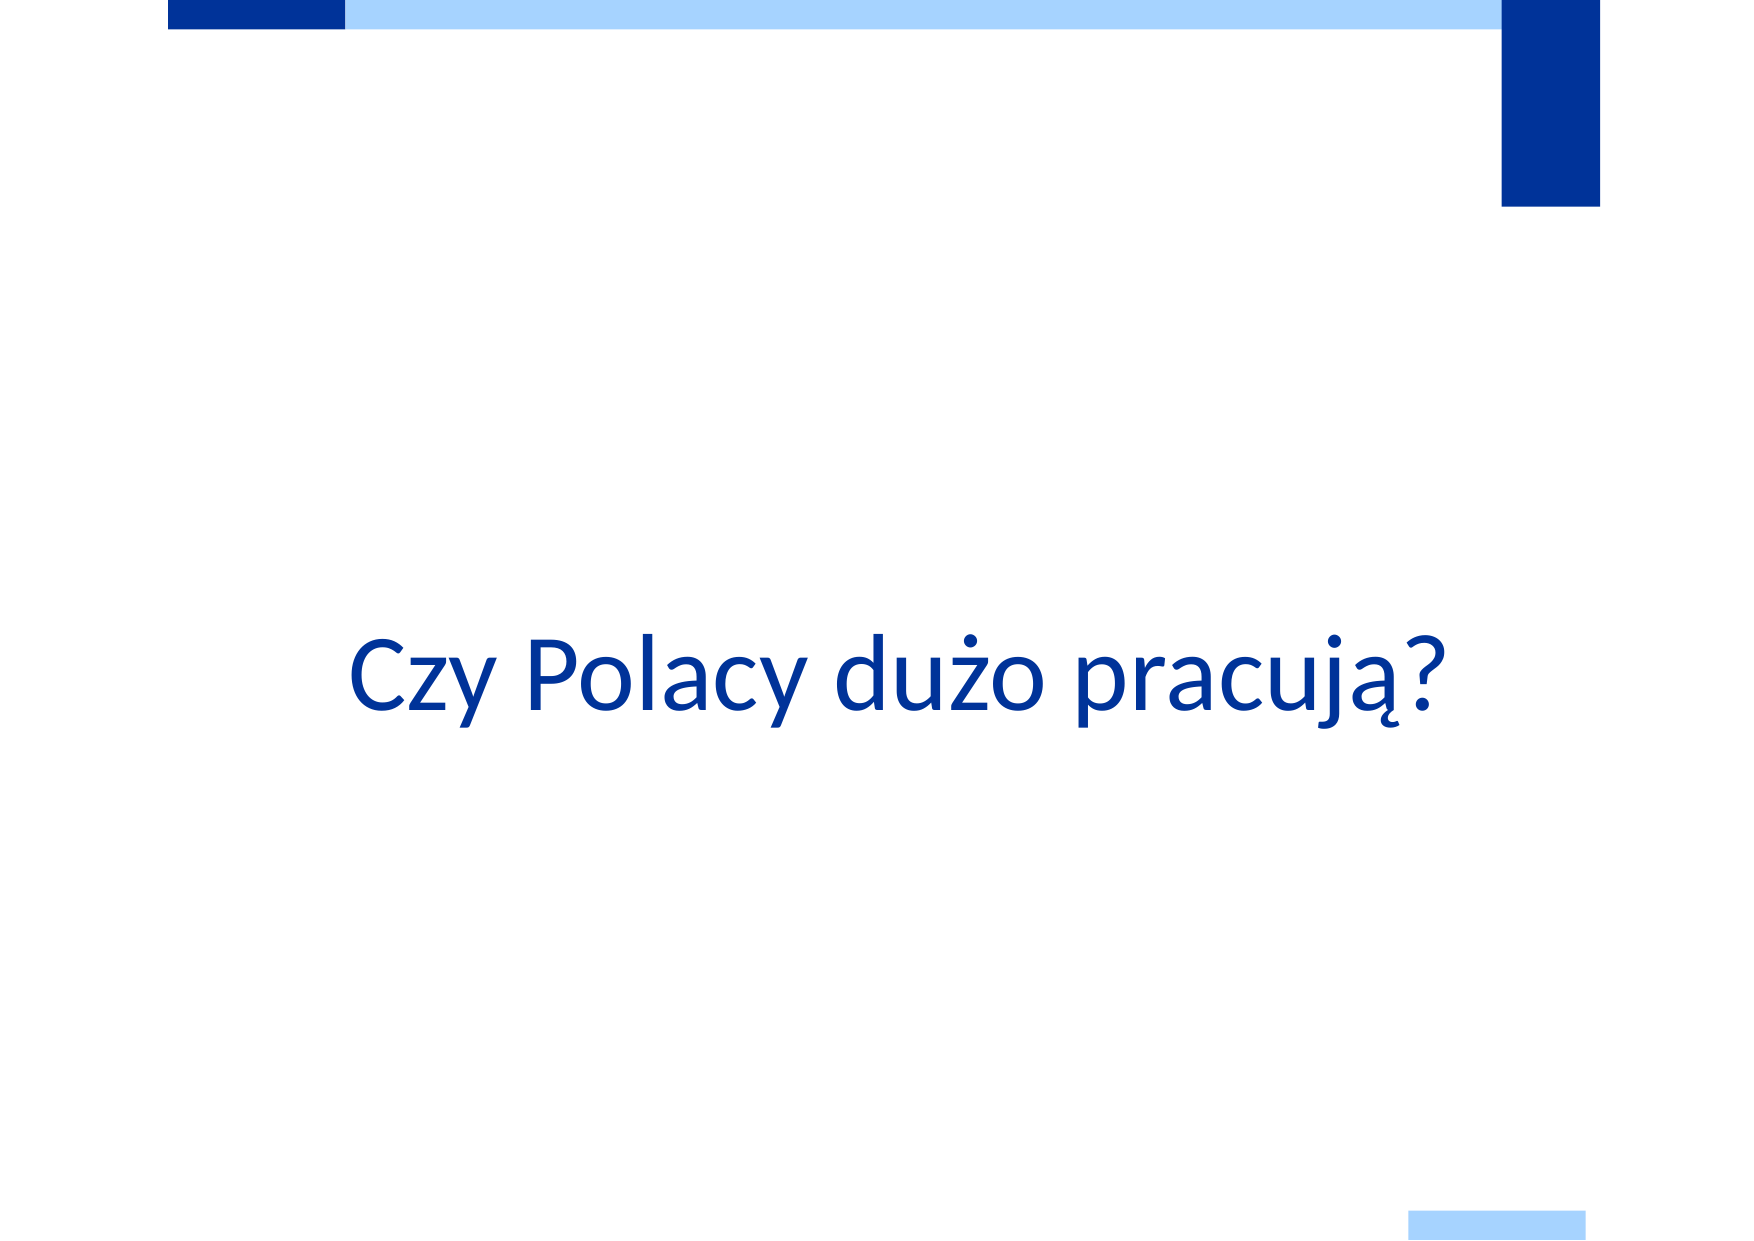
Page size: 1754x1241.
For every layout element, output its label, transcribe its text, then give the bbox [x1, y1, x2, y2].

text_box Czy Polacy dużo pracują? [333, 593, 1661, 740]
